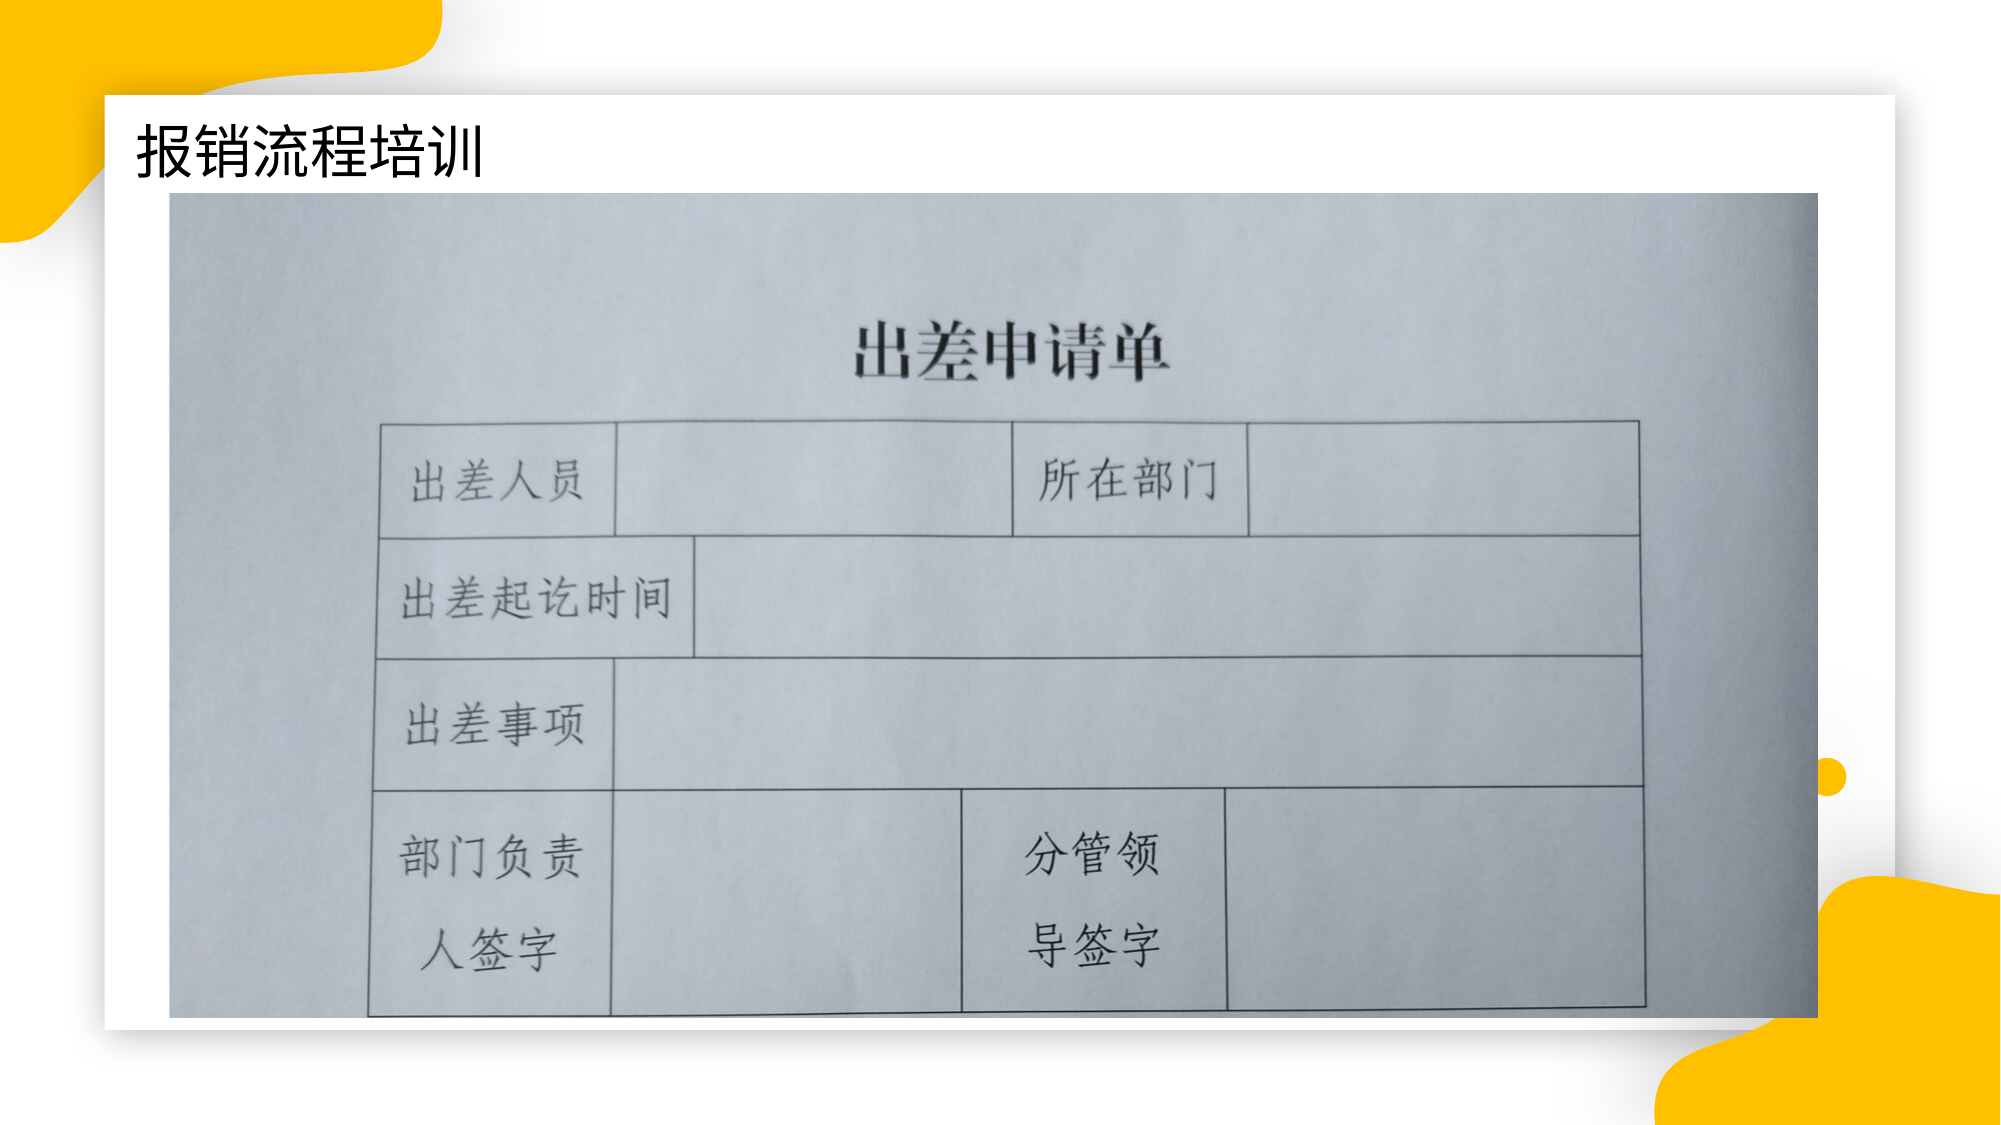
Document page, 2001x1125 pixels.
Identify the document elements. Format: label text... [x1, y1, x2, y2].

picture [167, 193, 1818, 1018]
text_box 报销流程培训 [120, 107, 958, 193]
